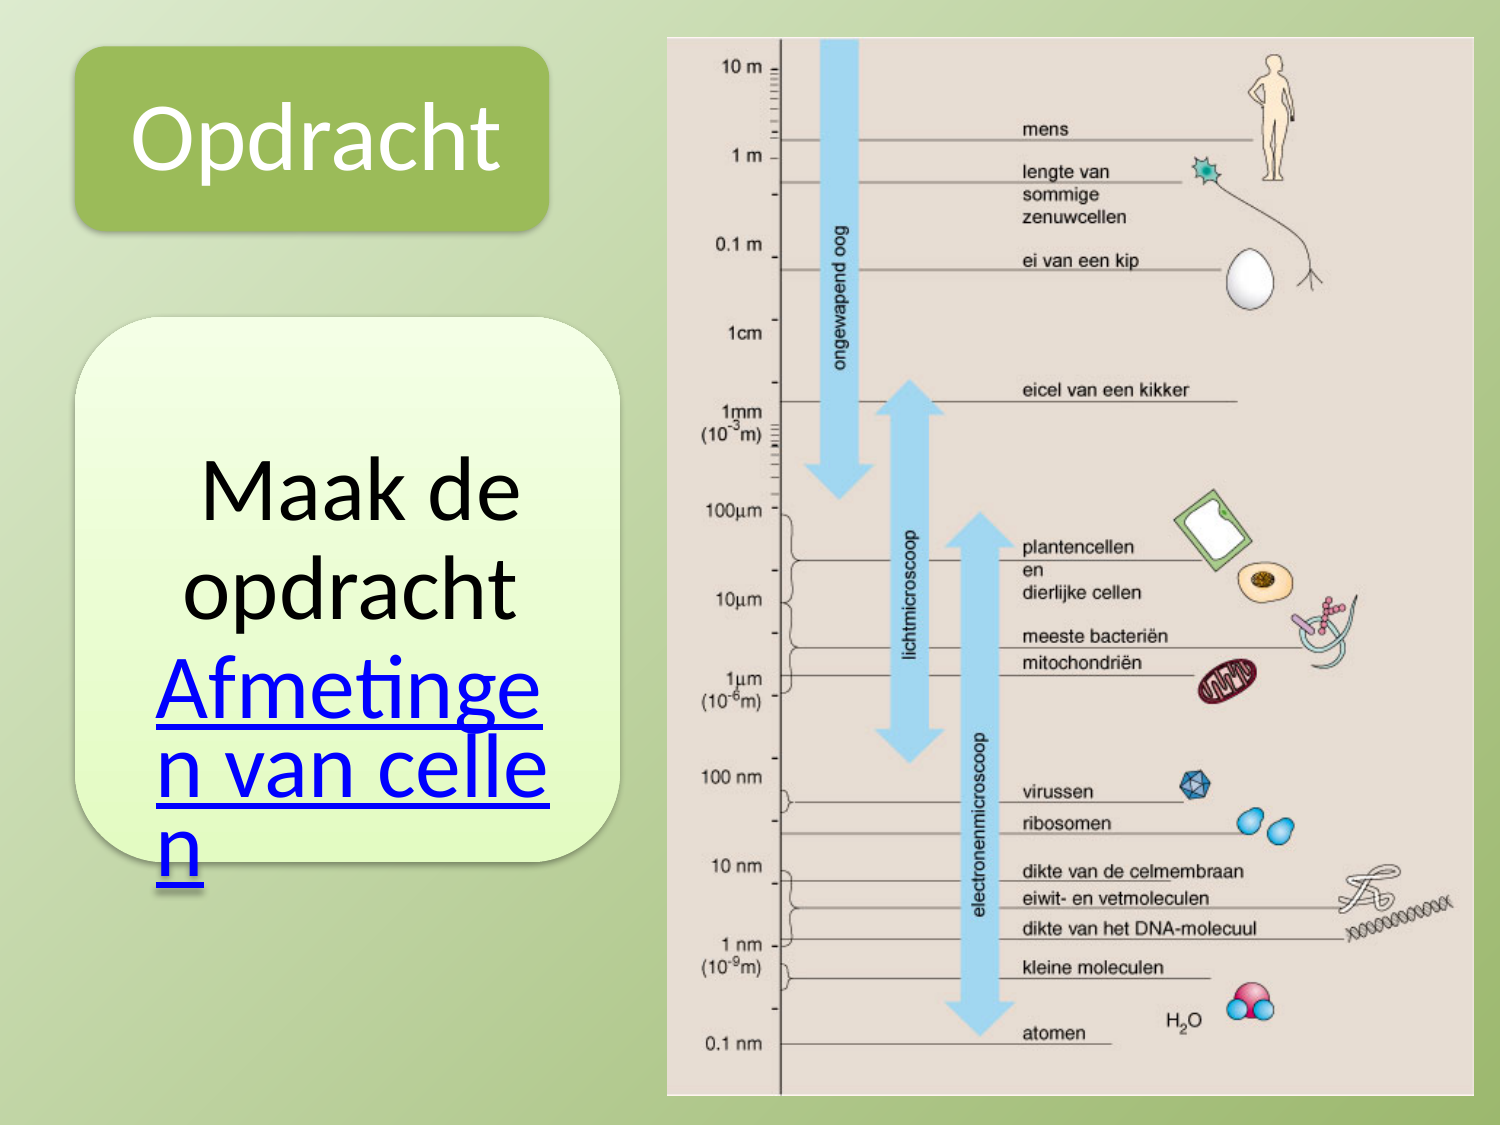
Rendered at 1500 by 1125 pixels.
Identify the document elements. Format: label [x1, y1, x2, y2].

list [74, 262, 621, 918]
text_box [74, 44, 550, 233]
picture [666, 37, 1475, 1097]
